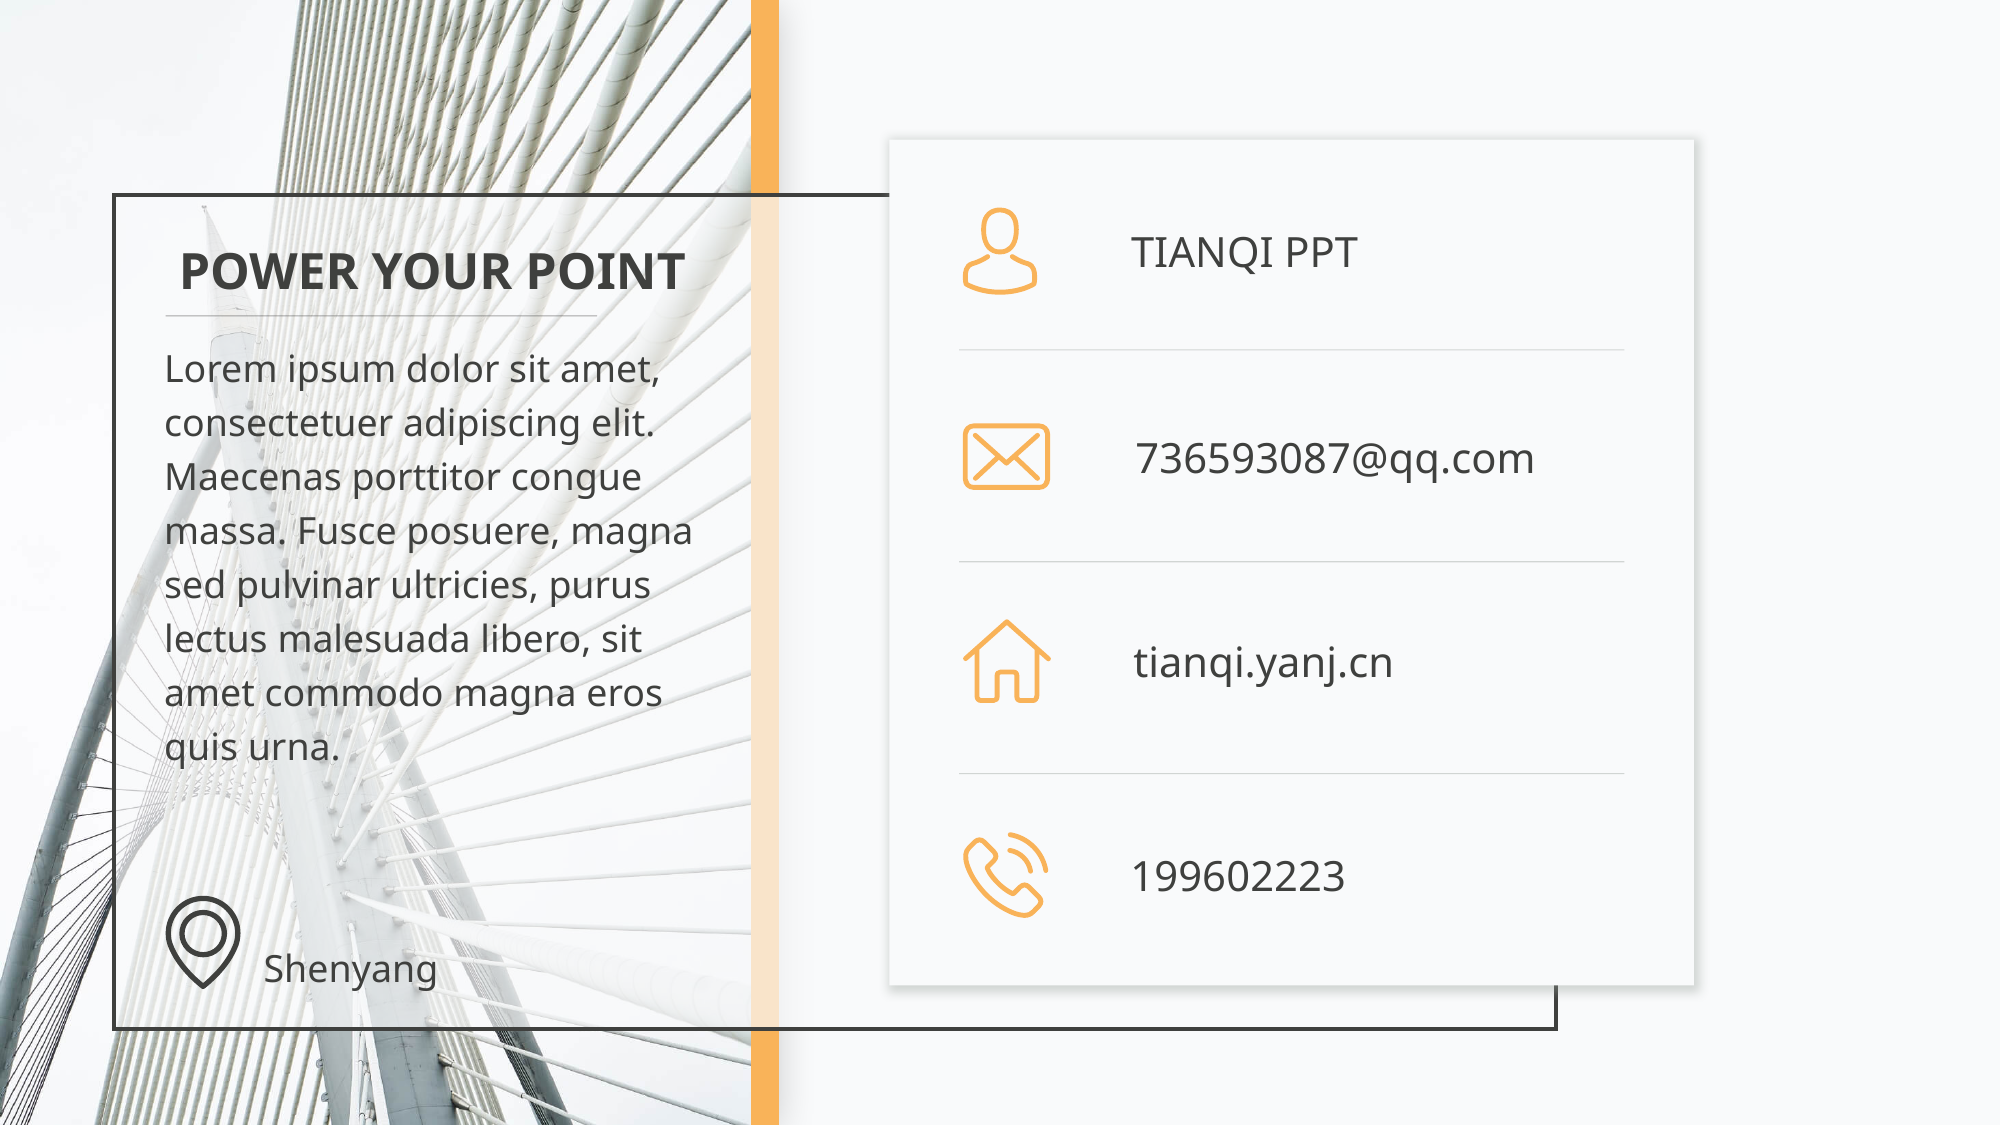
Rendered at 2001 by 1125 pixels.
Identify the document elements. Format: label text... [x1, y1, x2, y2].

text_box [962, 207, 1038, 295]
text_box [751, 194, 1557, 1030]
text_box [165, 895, 241, 990]
text_box [888, 139, 1695, 986]
text_box [963, 619, 1051, 703]
picture [0, 0, 751, 1125]
text_box [751, 0, 780, 194]
text_box tianqi.yanj.cn [1118, 628, 1410, 693]
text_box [962, 832, 1049, 918]
text_box [751, 1030, 780, 1125]
text_box 199602223 [1115, 842, 1362, 907]
text_box 736593087@qq.com [1120, 423, 1551, 489]
text_box TIANQI PPT [1116, 218, 1374, 284]
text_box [962, 423, 1051, 490]
